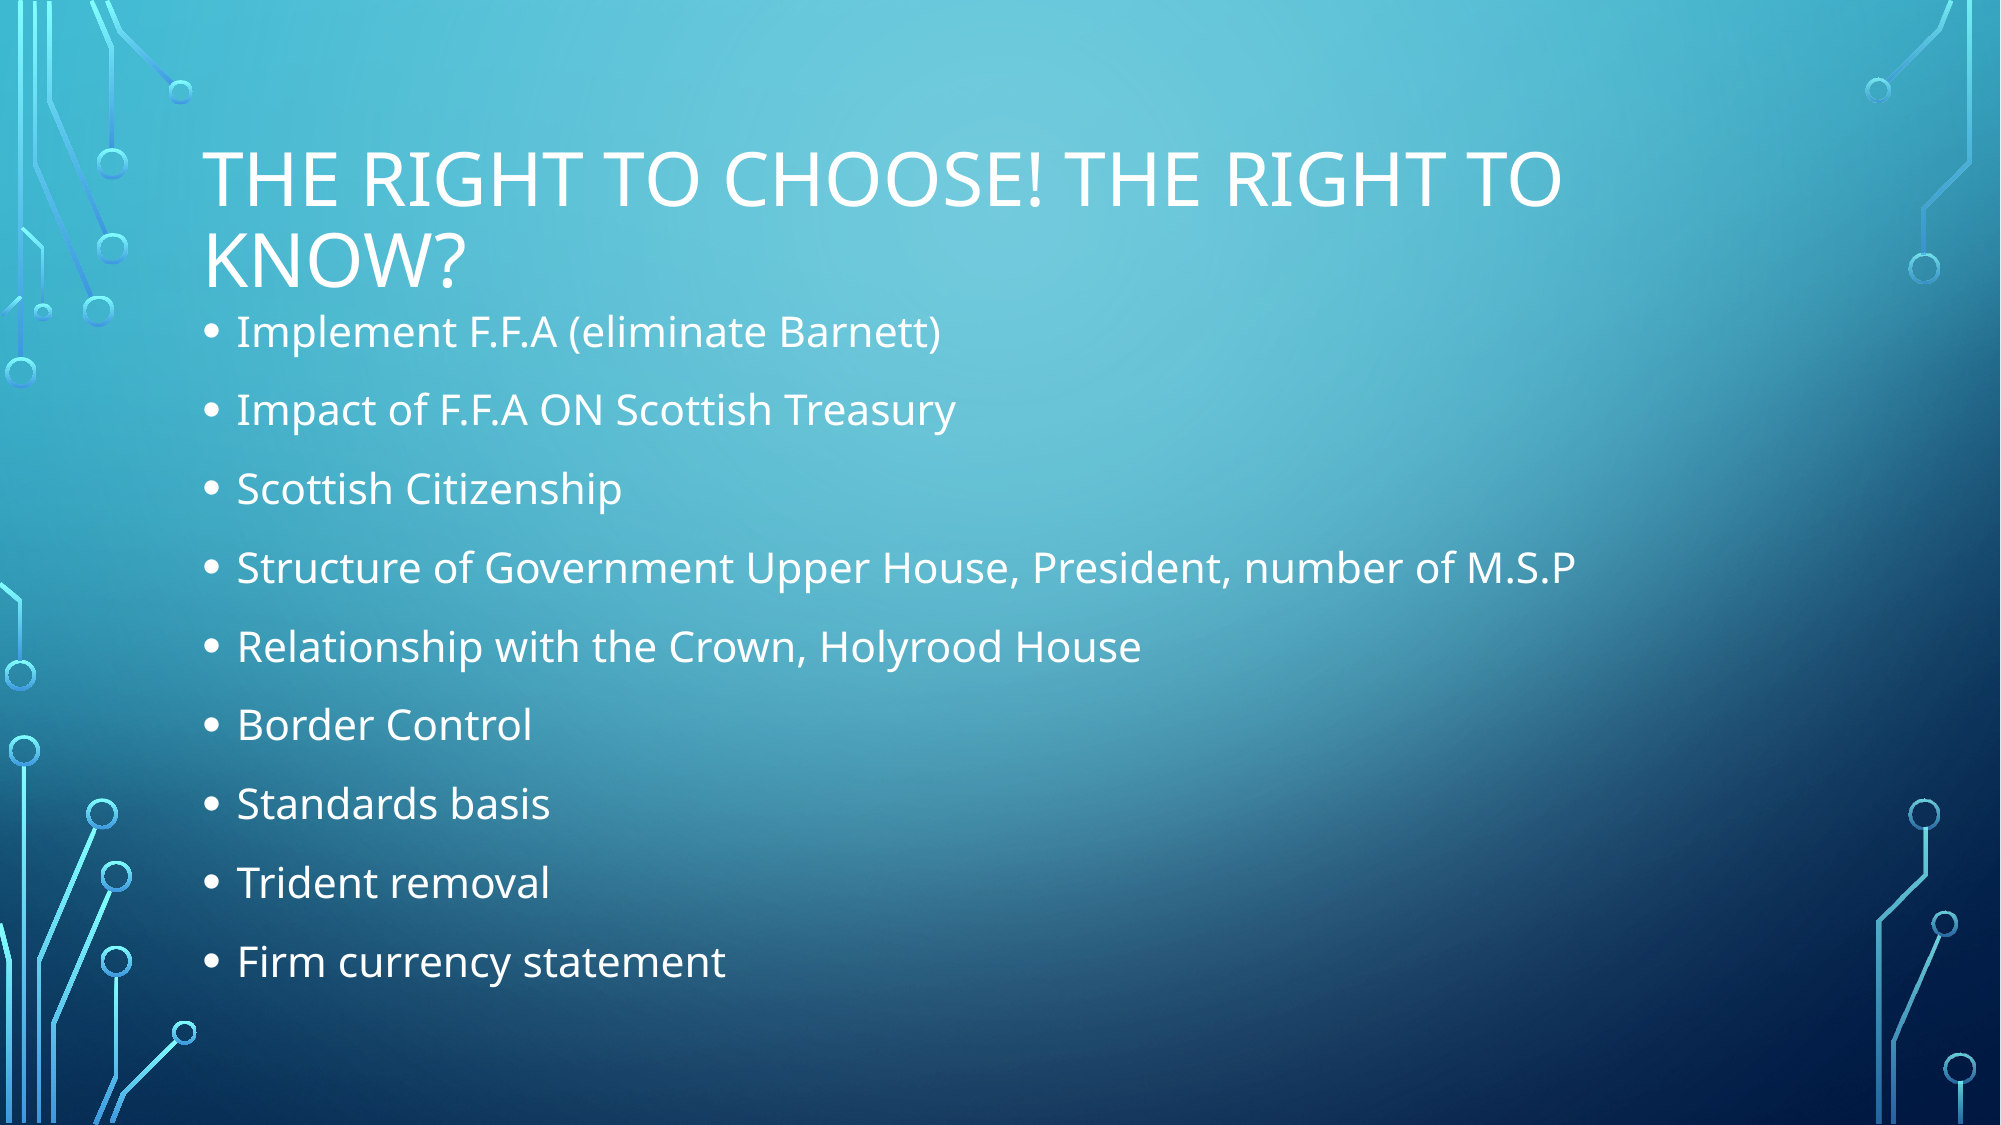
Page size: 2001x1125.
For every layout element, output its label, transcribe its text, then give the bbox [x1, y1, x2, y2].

list Implement F.F.A (eliminate Barnett) Impact of F.F.A ON Scottish Treasury Scottish Citizenship Structure of Government Upper House, President, number of M.S.P Relationship with the Crown, Holyrood House Border Control Standards basis Trident removal Firm currency statement [187, 286, 1813, 994]
title The right to choose! THE RIGHT TO KNOW? [187, 101, 1813, 286]
